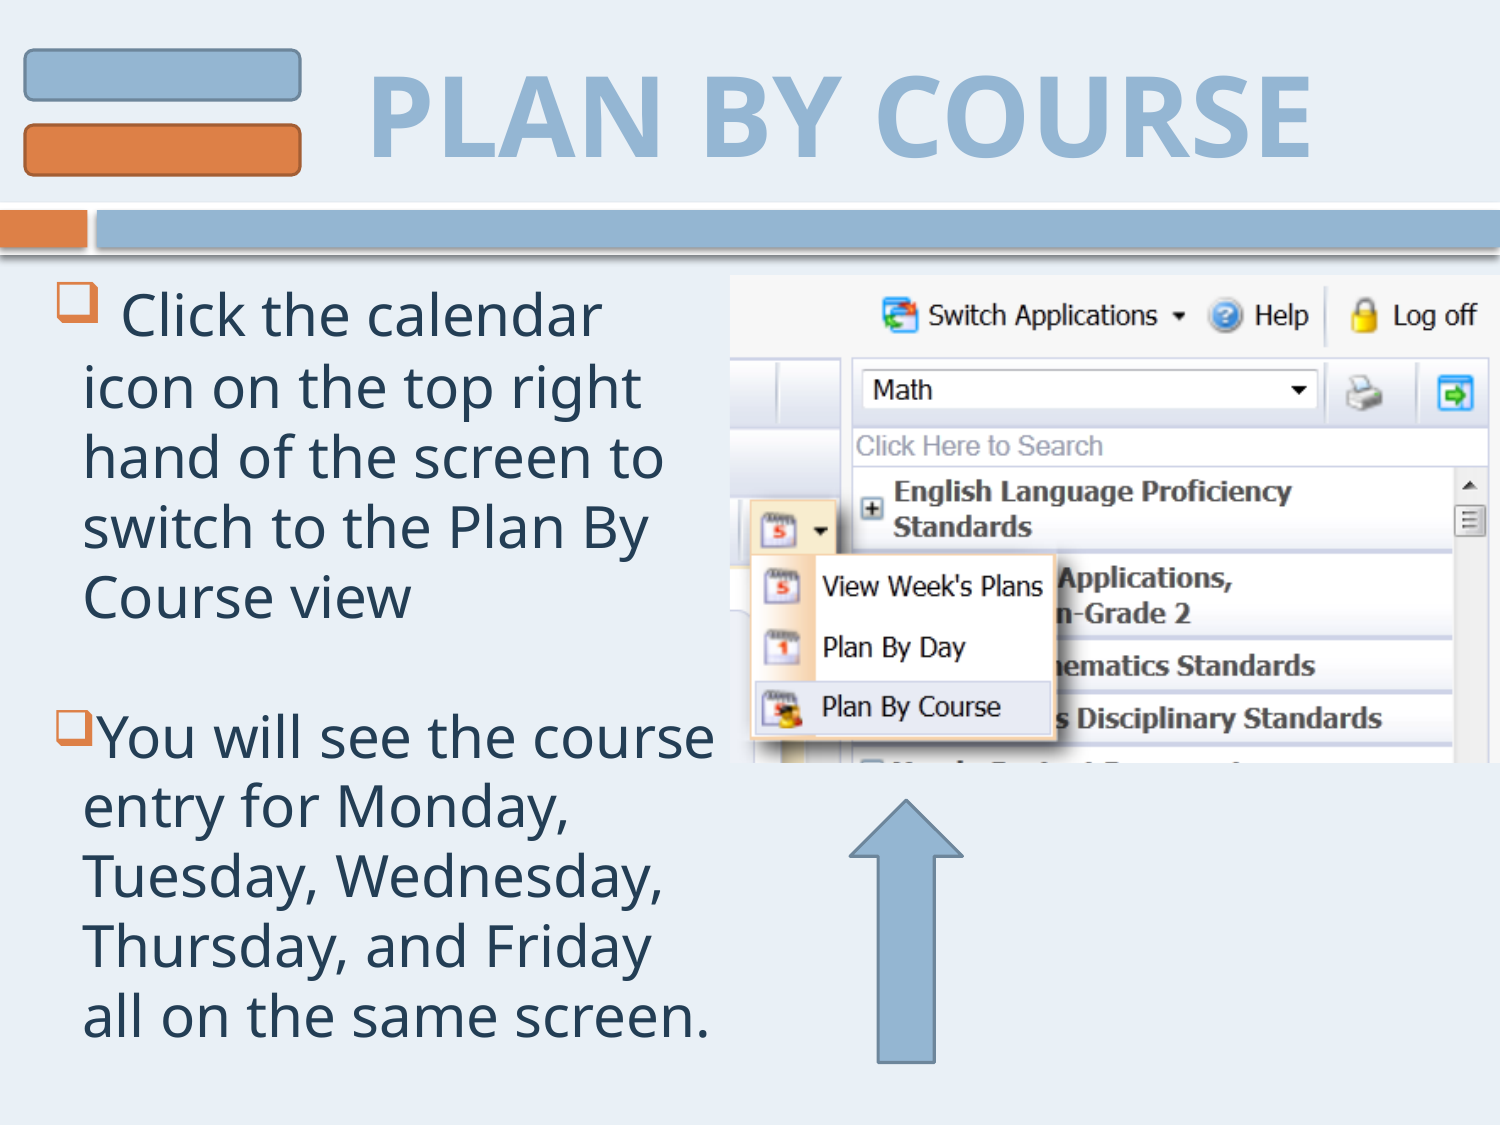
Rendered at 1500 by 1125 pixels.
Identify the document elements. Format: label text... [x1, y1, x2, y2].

text_box [23, 123, 302, 177]
text_box Click the calendar icon on the top right hand of the screen to switch to the Plan By Course view You will see the course entry for Monday, Tuesday, Wednesday, Thursday, and Friday all on the same screen. [37, 262, 738, 1117]
text_box [848, 798, 964, 1065]
picture [729, 274, 1500, 763]
text_box PLAN BY COURSE [350, 12, 1500, 213]
text_box [23, 48, 302, 102]
